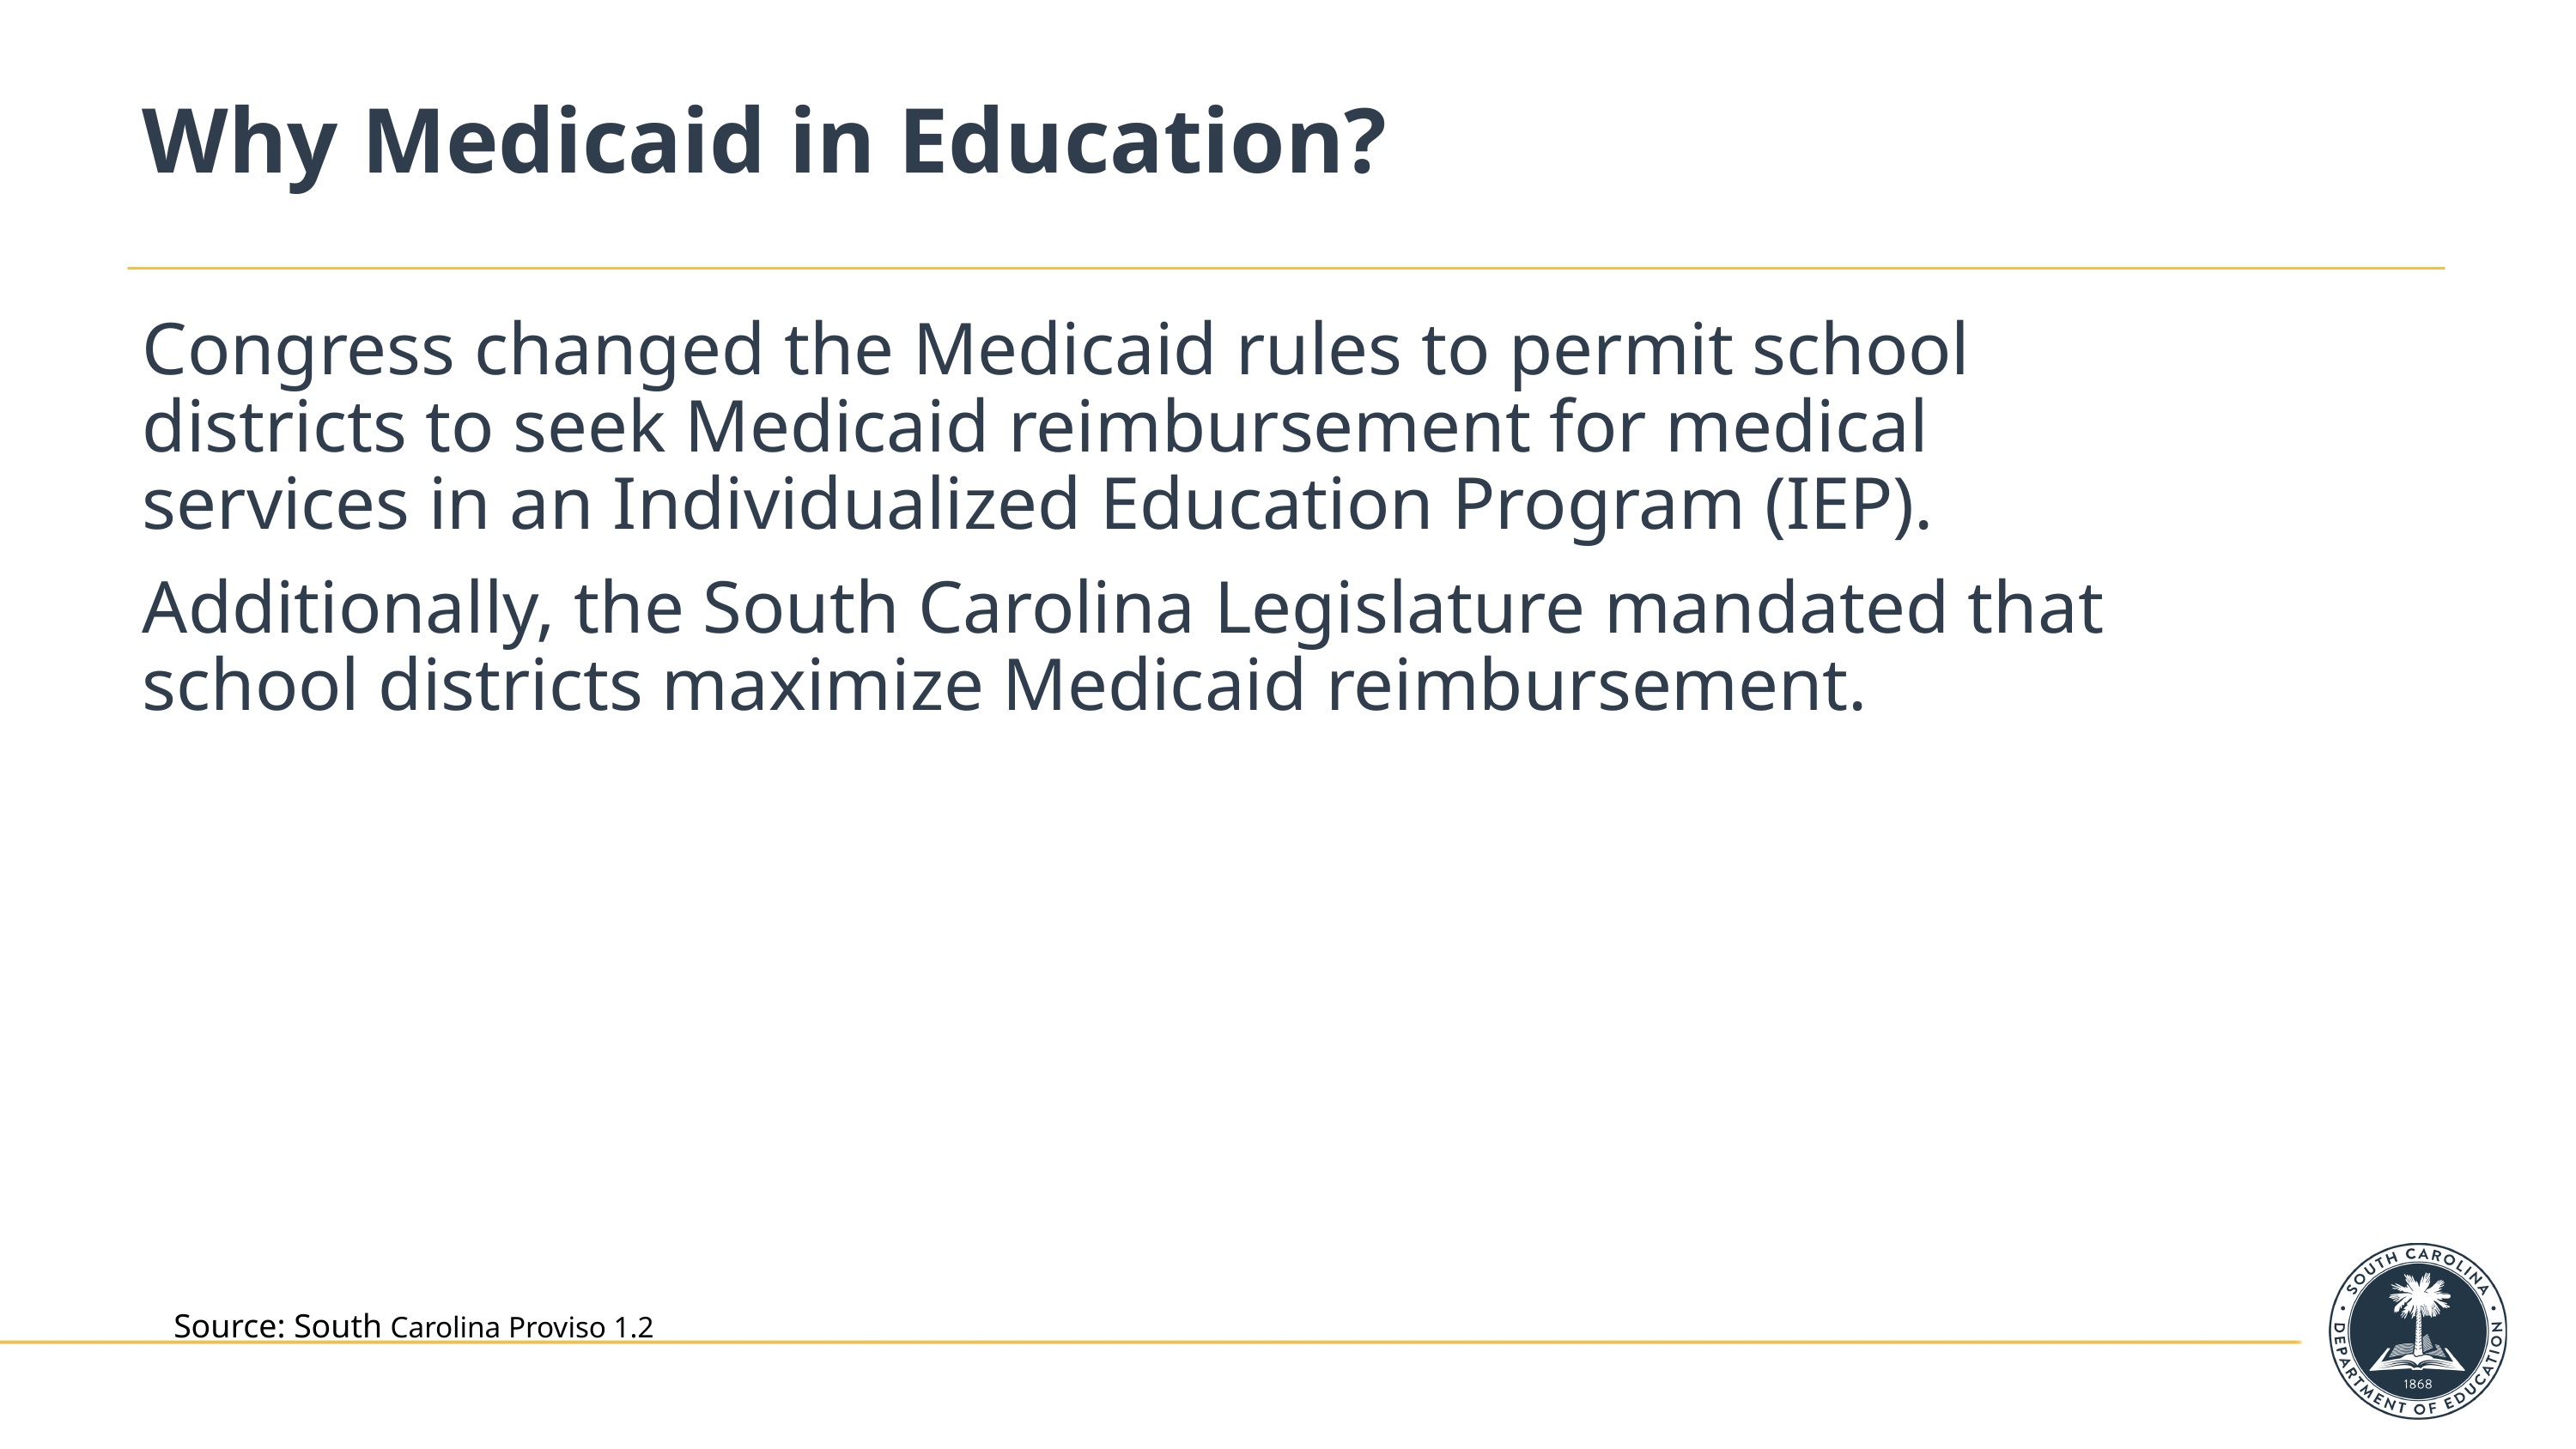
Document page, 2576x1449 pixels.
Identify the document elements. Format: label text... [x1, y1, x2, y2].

text_box Source: South Carolina Proviso 1.2 [161, 1299, 1522, 1350]
picture [2329, 1243, 2507, 1420]
list Congress changed the Medicaid rules to permit school districts to seek Medicaid reimbursement for medical services in an Individualized Education Program (IEP). Additionally, the South Carolina Legislature mandated that school districts maximize Medicaid reimbursement. [129, 306, 2168, 1149]
title Why Medicaid in Education? [129, 76, 2447, 232]
